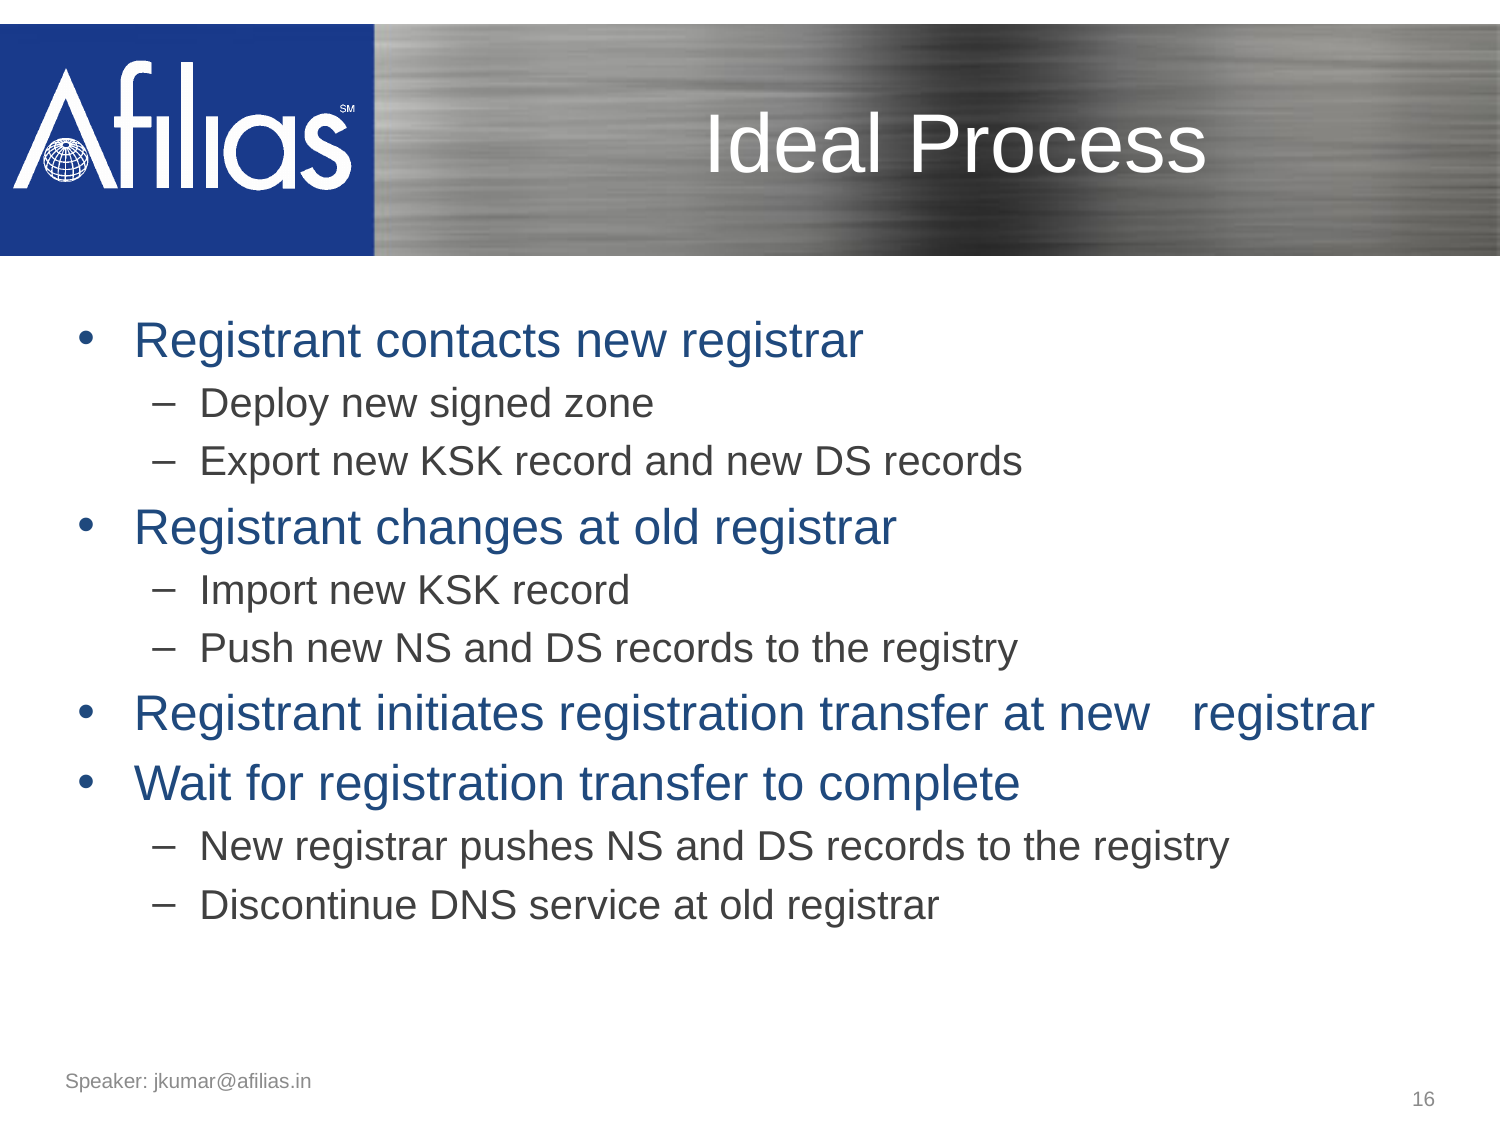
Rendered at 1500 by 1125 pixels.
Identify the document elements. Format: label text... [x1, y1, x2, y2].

picture [0, 24, 1500, 256]
list Registrant contacts new registrar Deploy new signed zone Export new KSK record and new DS records Registrant changes at old registrar Import new KSK record Push new NS and DS records to the registry Registrant initiates registration transfer at new registrar Wait for registration transfer to complete New registrar pushes NS and DS records to the registry Discontinue DNS service at old registrar [62, 299, 1438, 1075]
title Ideal Process [412, 45, 1500, 233]
